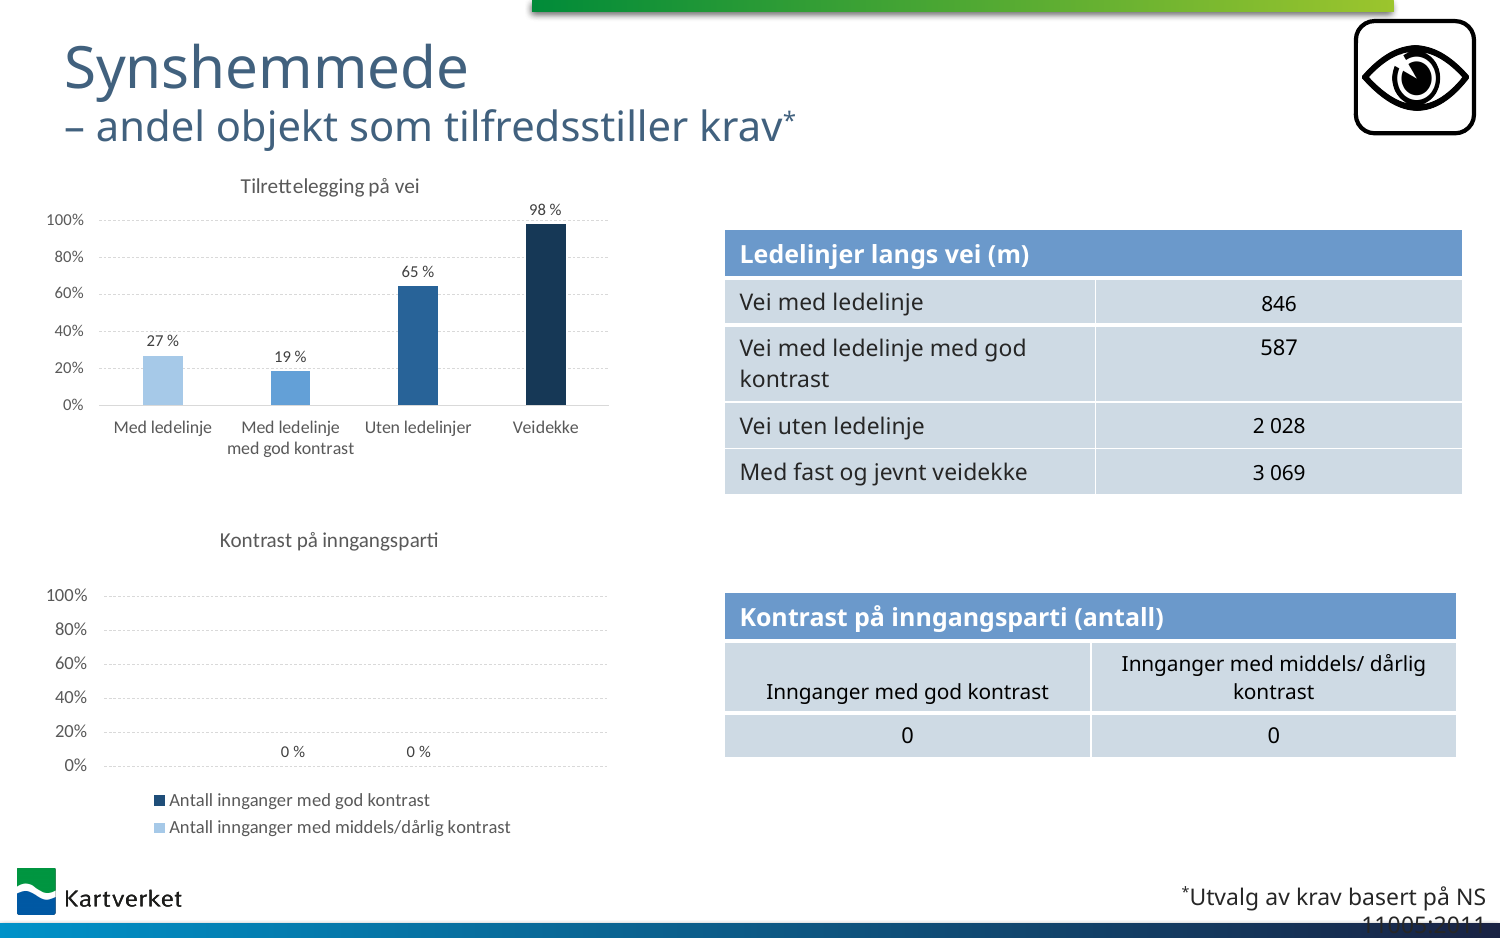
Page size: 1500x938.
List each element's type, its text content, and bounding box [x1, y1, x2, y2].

table_header Ledelinjer langs vei (m) [725, 230, 1462, 276]
table_cell Vei uten ledelinje [725, 403, 1095, 448]
text_box *Utvalg av krav basert på NS 11005:2011 [1068, 873, 1500, 938]
table_cell Med fast og jevnt veidekke [725, 449, 1095, 494]
text_box Synshemmede – andel objekt som tilfredsstiller krav* [49, 24, 1431, 158]
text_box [1355, 20, 1475, 134]
table_cell 2 028 [1096, 403, 1462, 448]
table_cell Innganger med god kontrast [725, 643, 1090, 711]
table_cell Innganger med middels/ dårlig kontrast [1092, 643, 1456, 711]
table_cell 0 [725, 715, 1090, 757]
table_cell 0 [1092, 715, 1456, 757]
table_cell 3 069 [1096, 449, 1462, 494]
picture [41, 520, 618, 846]
table_cell Vei med ledelinje med god kontrast [725, 327, 1095, 401]
picture [41, 166, 619, 492]
table_cell 587 [1096, 327, 1462, 401]
table_cell 846 [1096, 280, 1462, 323]
table_header Kontrast på inngangsparti (antall) [725, 593, 1456, 639]
table_cell Vei med ledelinje [725, 280, 1095, 323]
